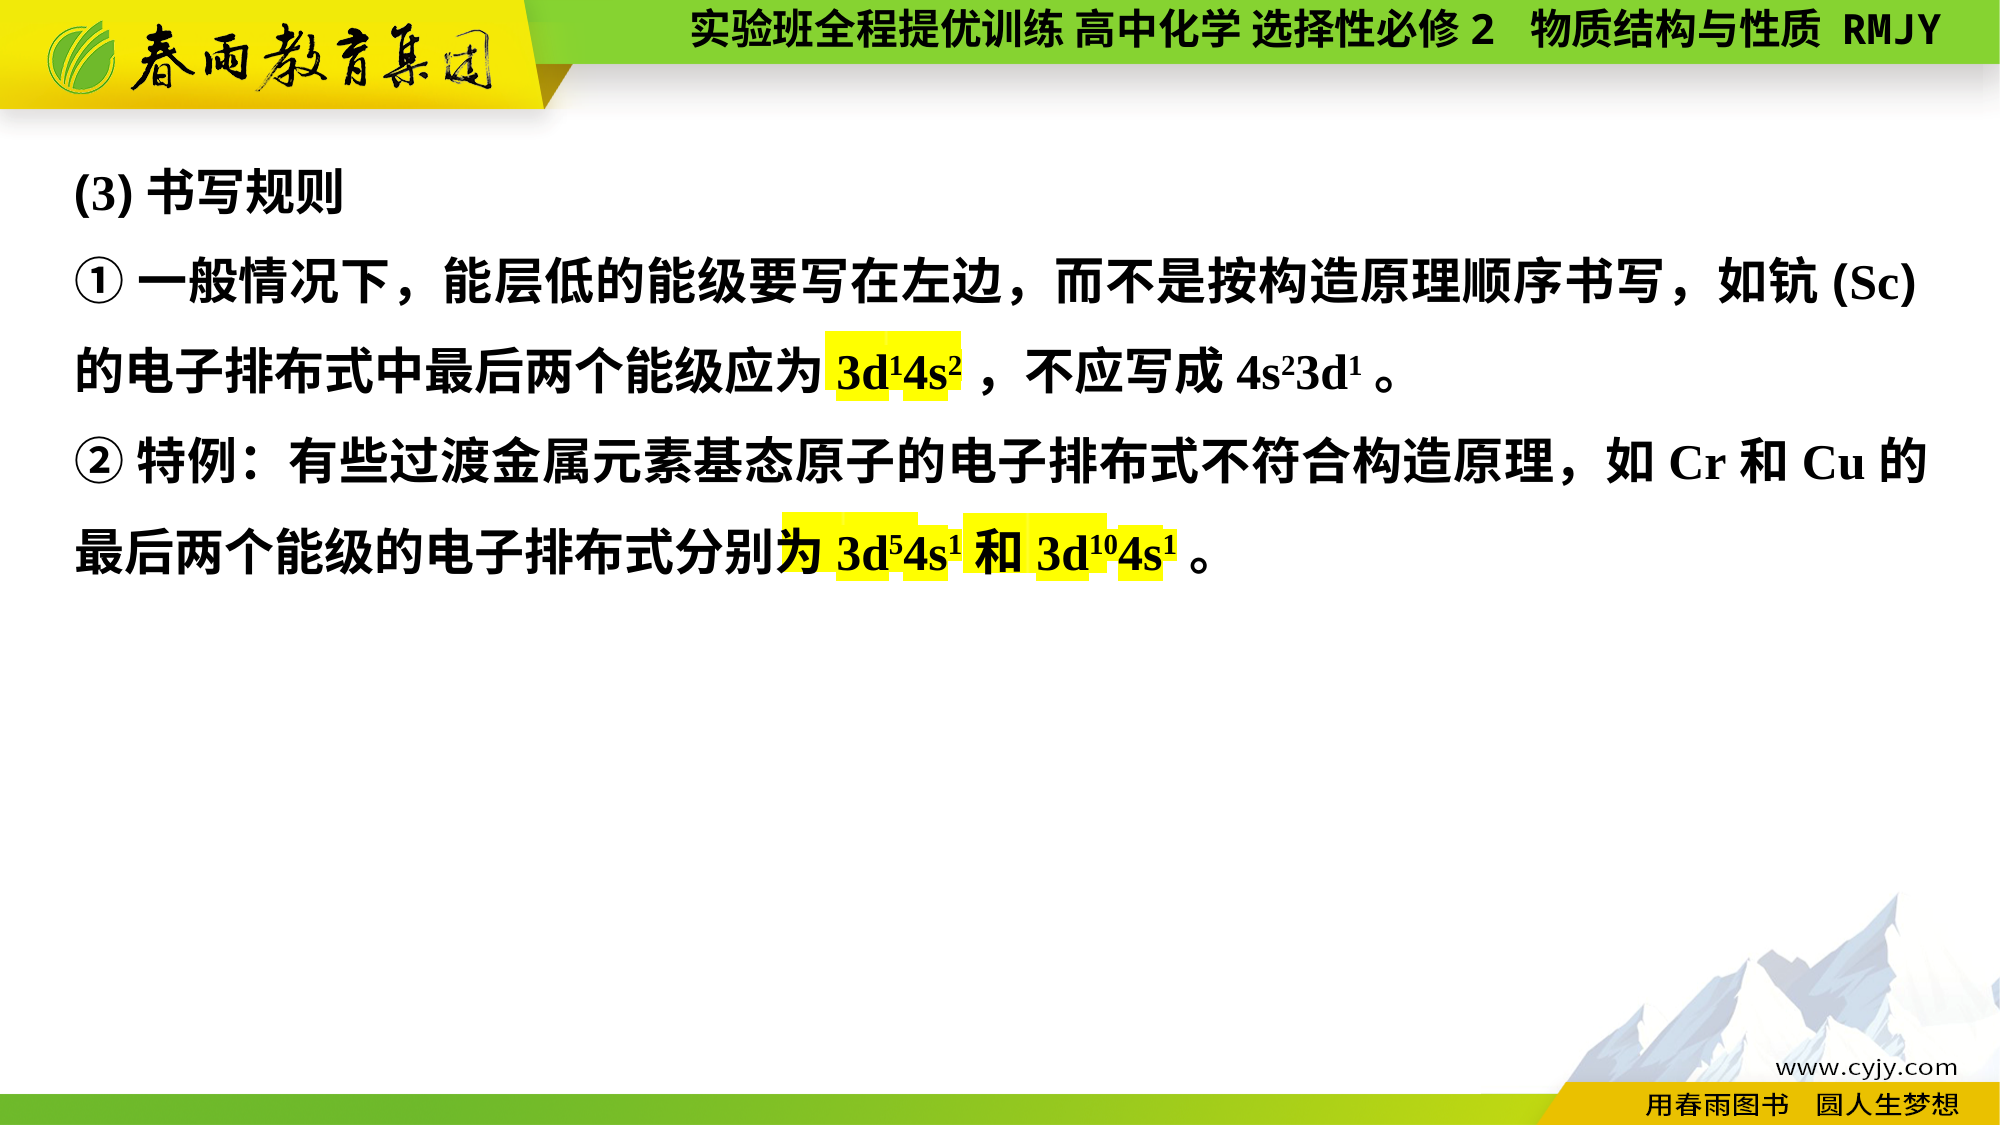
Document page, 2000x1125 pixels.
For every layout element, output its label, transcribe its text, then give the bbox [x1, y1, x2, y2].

picture [0, 0, 2000, 1125]
list (3)书写规则 ①一般情况下，能层低的能级要写在左边，而不是按构造原理顺序书写，如钪(Sc)的电子排布式中最后两个能级应为3d14s2，不应写成4s23d1。 ②特例：有些过渡金属元素基态原子的电子排布式不符合构造原理，如Cr和Cu的最后两个能级的电子排布式分别为3d54s1和3d104s1。 [59, 122, 1944, 581]
